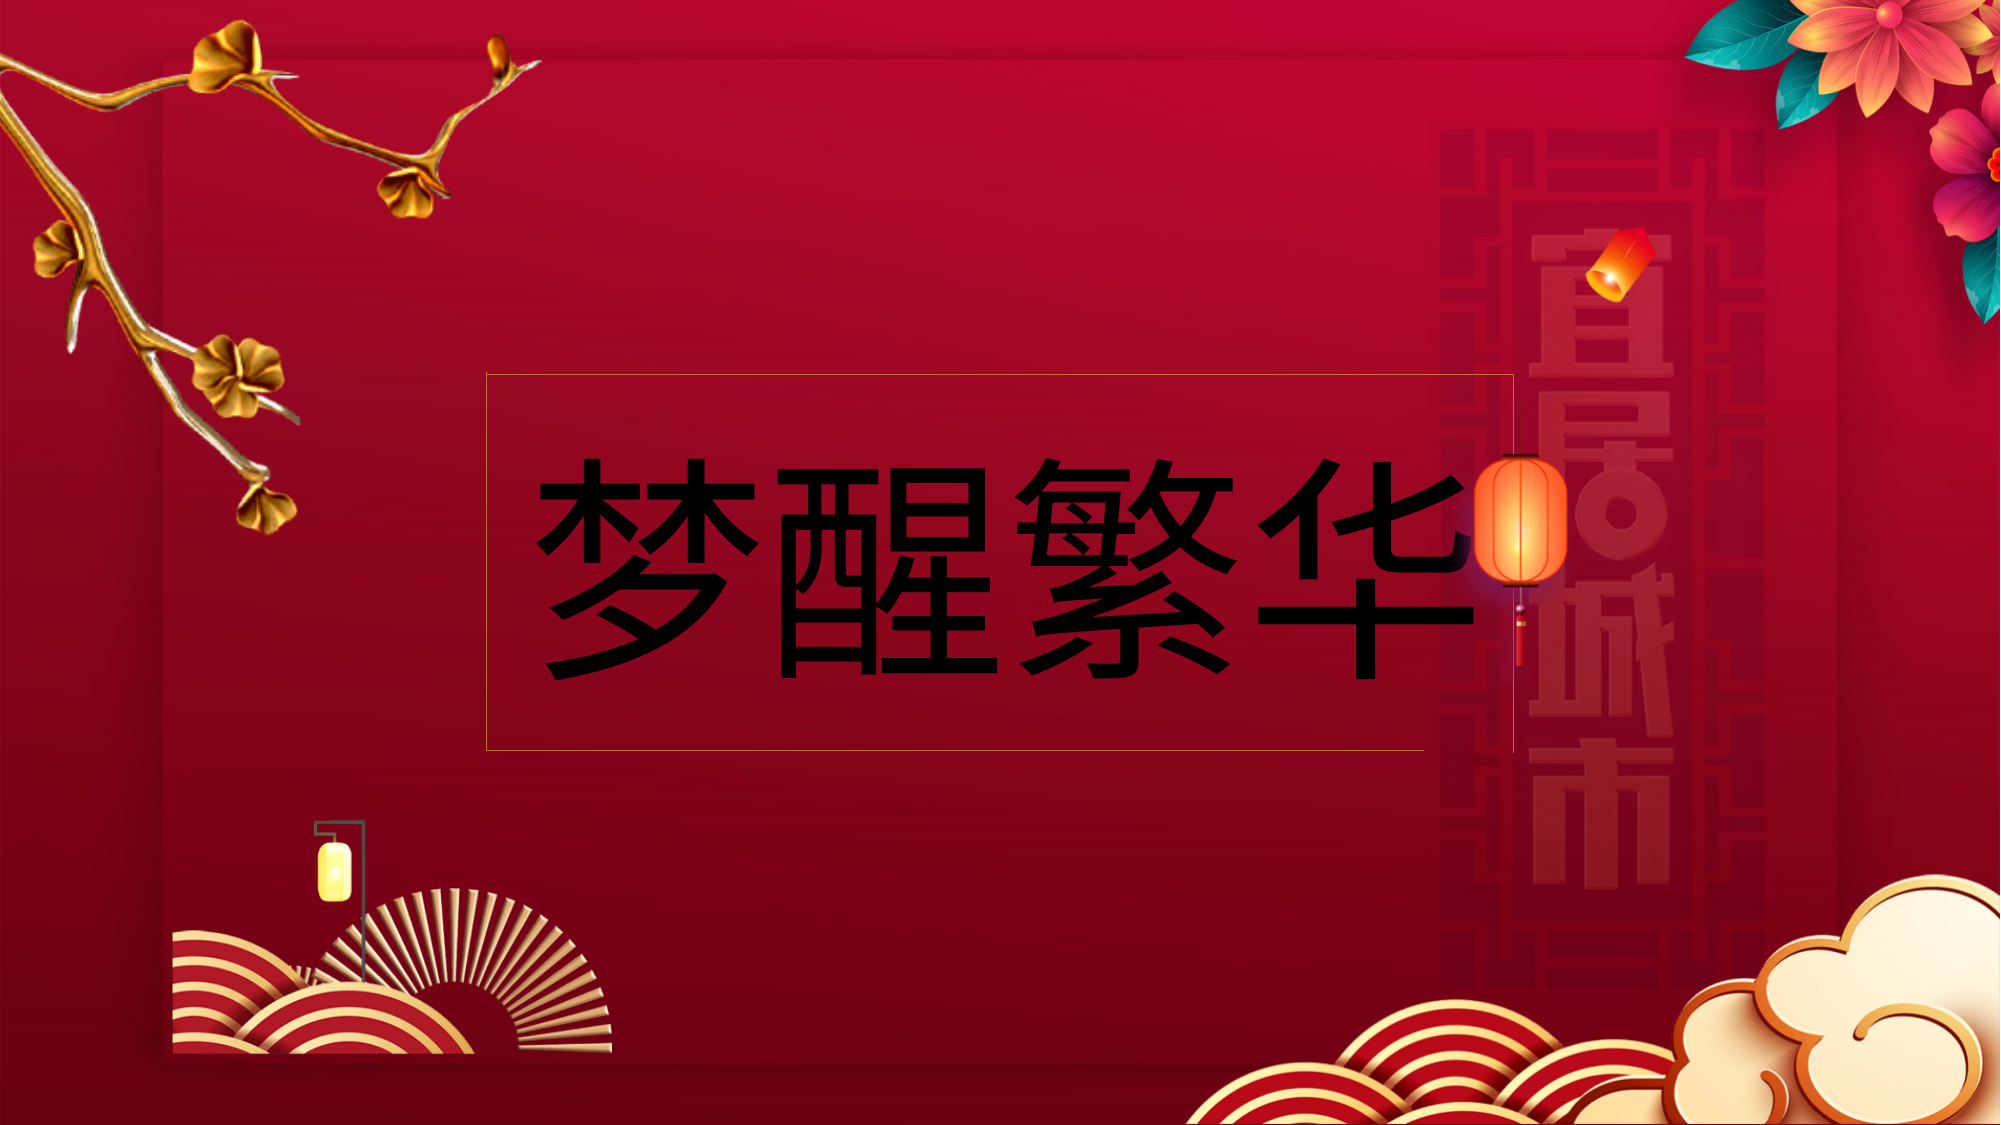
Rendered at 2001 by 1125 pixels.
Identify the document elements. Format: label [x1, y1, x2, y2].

picture [0, 0, 2000, 1125]
text_box [486, 372, 1617, 753]
